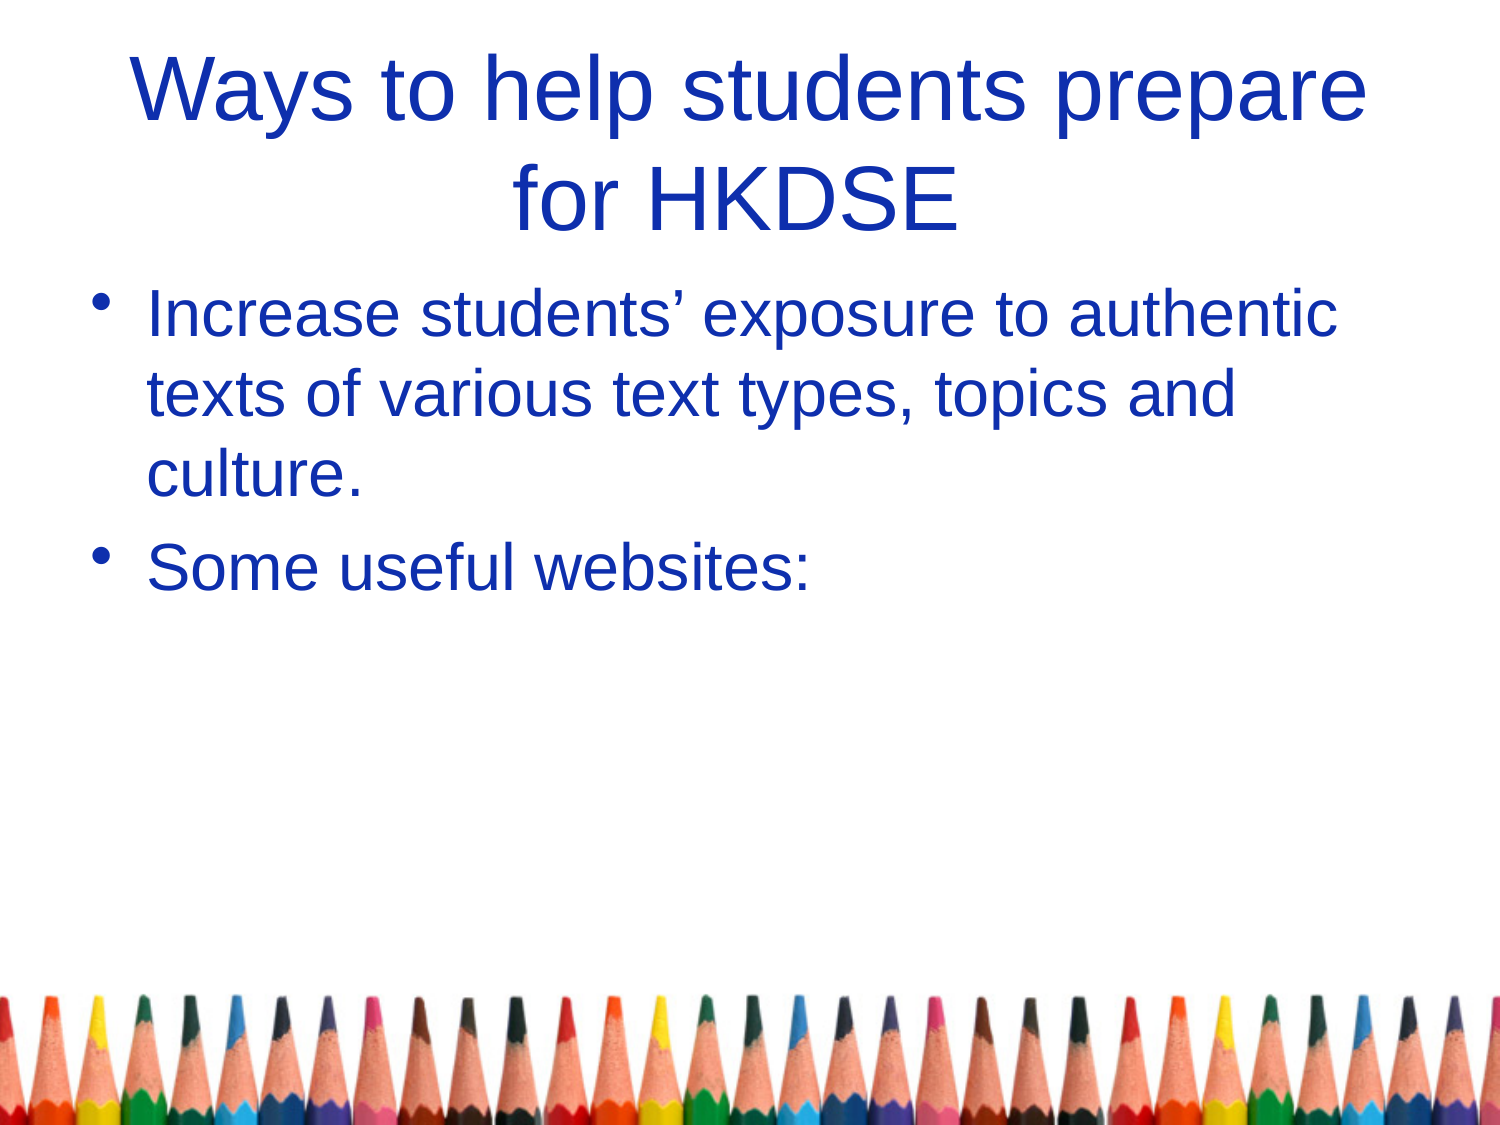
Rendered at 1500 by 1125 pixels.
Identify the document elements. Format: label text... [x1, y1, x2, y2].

title Ways to help students prepare for HKDSE [75, 45, 1425, 233]
list Increase students’ exposure to authentic texts of various text types, topics and culture. Some useful websites: [75, 262, 1425, 1005]
picture [0, 0, 1500, 1125]
